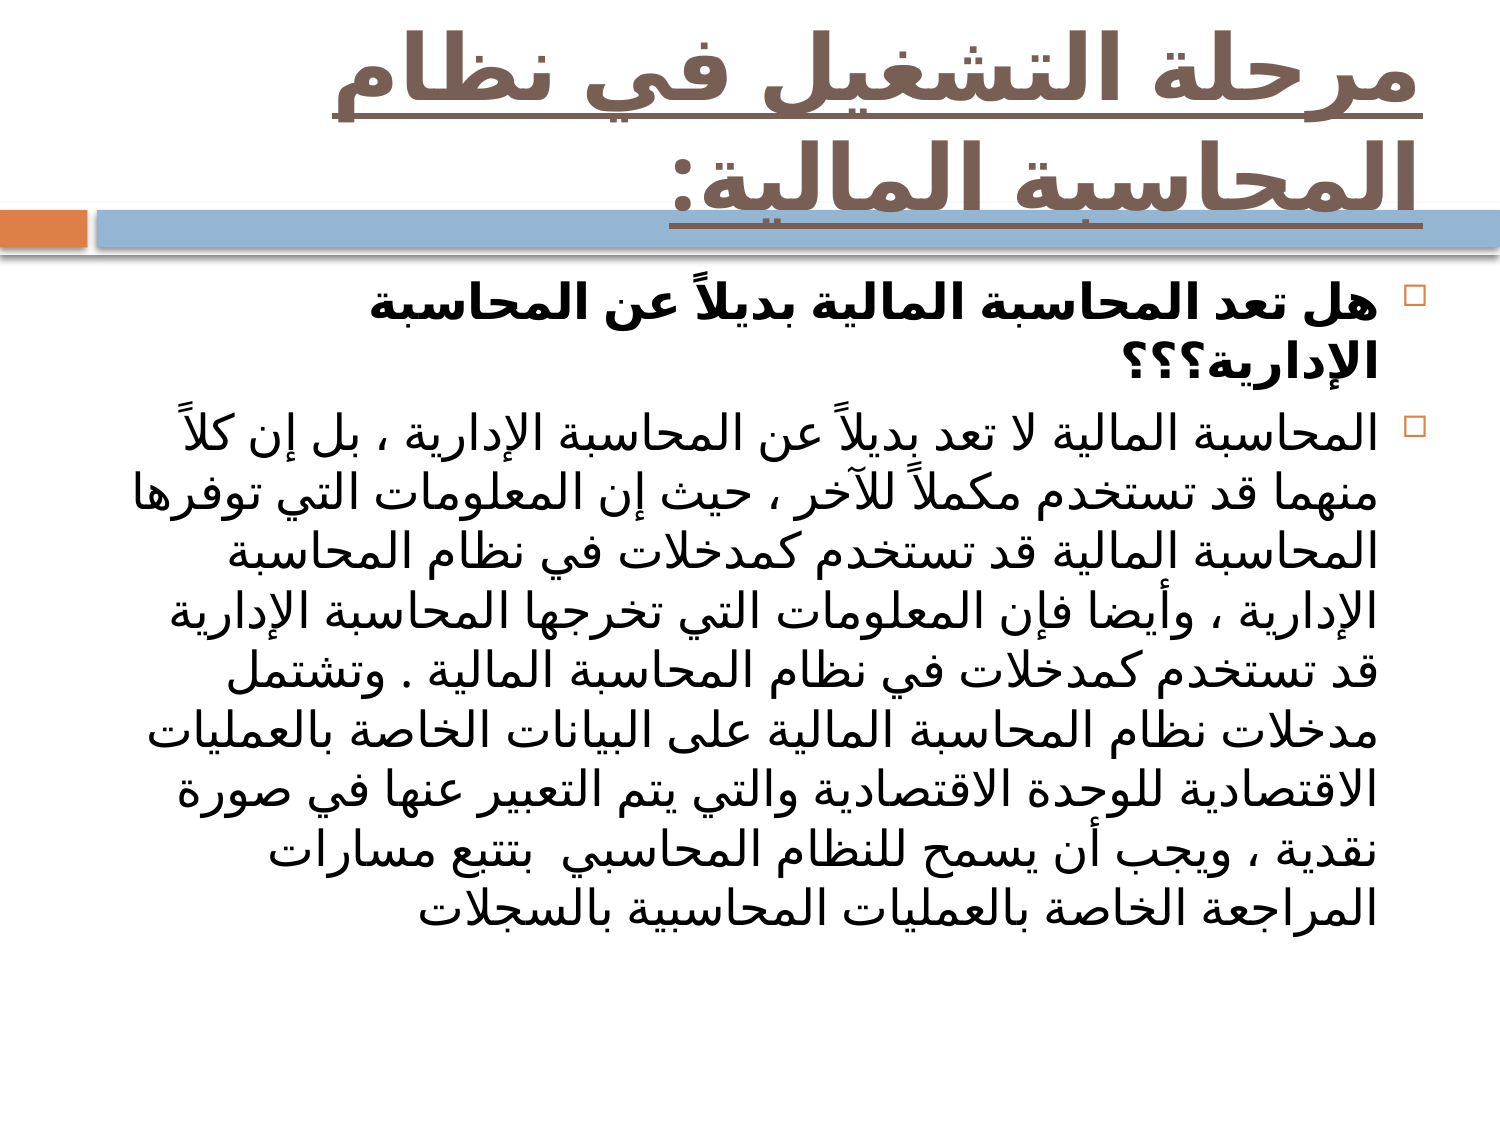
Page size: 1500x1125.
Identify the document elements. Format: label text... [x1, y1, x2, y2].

title مرحلة التشغيل في نظام المحاسبة المالية: [100, 37, 1438, 200]
list هل تعد المحاسبة المالية بديلاً عن المحاسبة الإدارية؟؟؟ المحاسبة المالية لا تعد بديلاً عن المحاسبة الإدارية ، بل إن كلاً منهما قد تستخدم مكملاً للآخر ، حيث إن المعلومات التي توفرها المحاسبة المالية قد تستخدم كمدخلات في نظام المحاسبة الإدارية ، وأيضا فإن المعلومات التي تخرجها المحاسبة الإدارية قد تستخدم كمدخلات في نظام المحاسبة المالية . وتشتمل مدخلات نظام المحاسبة المالية على البيانات الخاصة بالعمليات الاقتصادية للوحدة الاقتصادية والتي يتم التعبير عنها في صورة نقدية ، ويجب أن يسمح للنظام المحاسبي بتتبع مسارات المراجعة الخاصة بالعمليات المحاسبية بالسجلات [100, 262, 1438, 1000]
